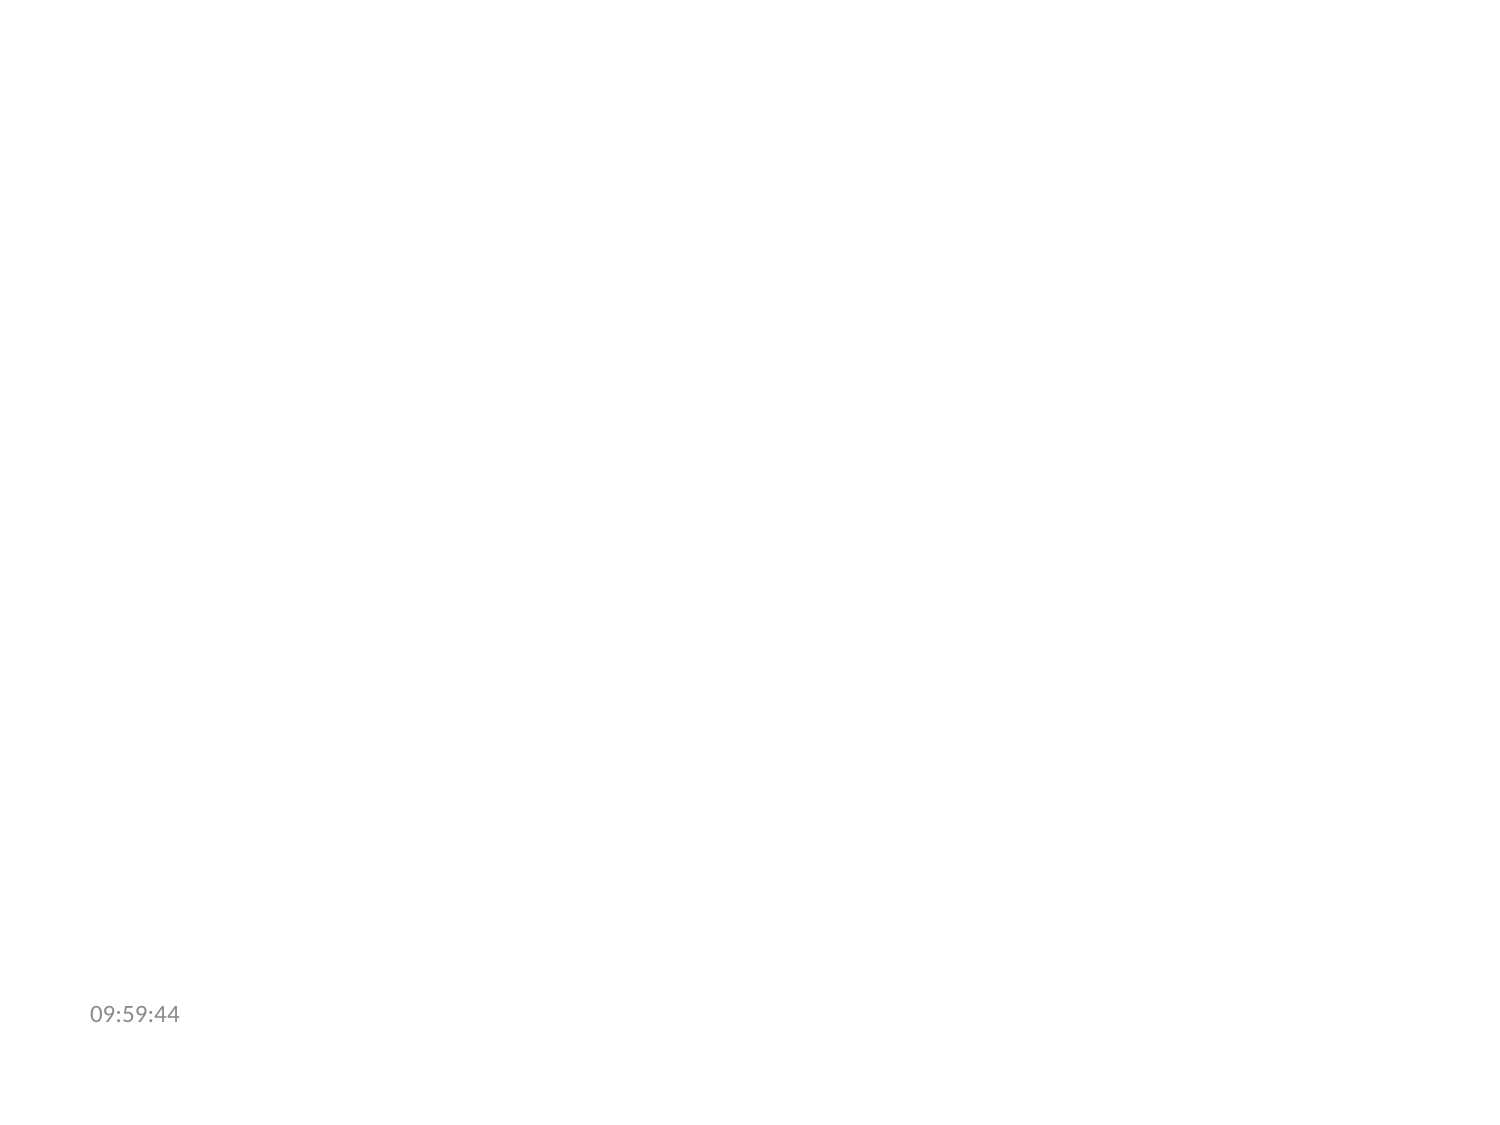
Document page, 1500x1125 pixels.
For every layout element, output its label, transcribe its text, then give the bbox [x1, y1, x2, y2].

text_box 15:35:09 [75, 982, 425, 1043]
